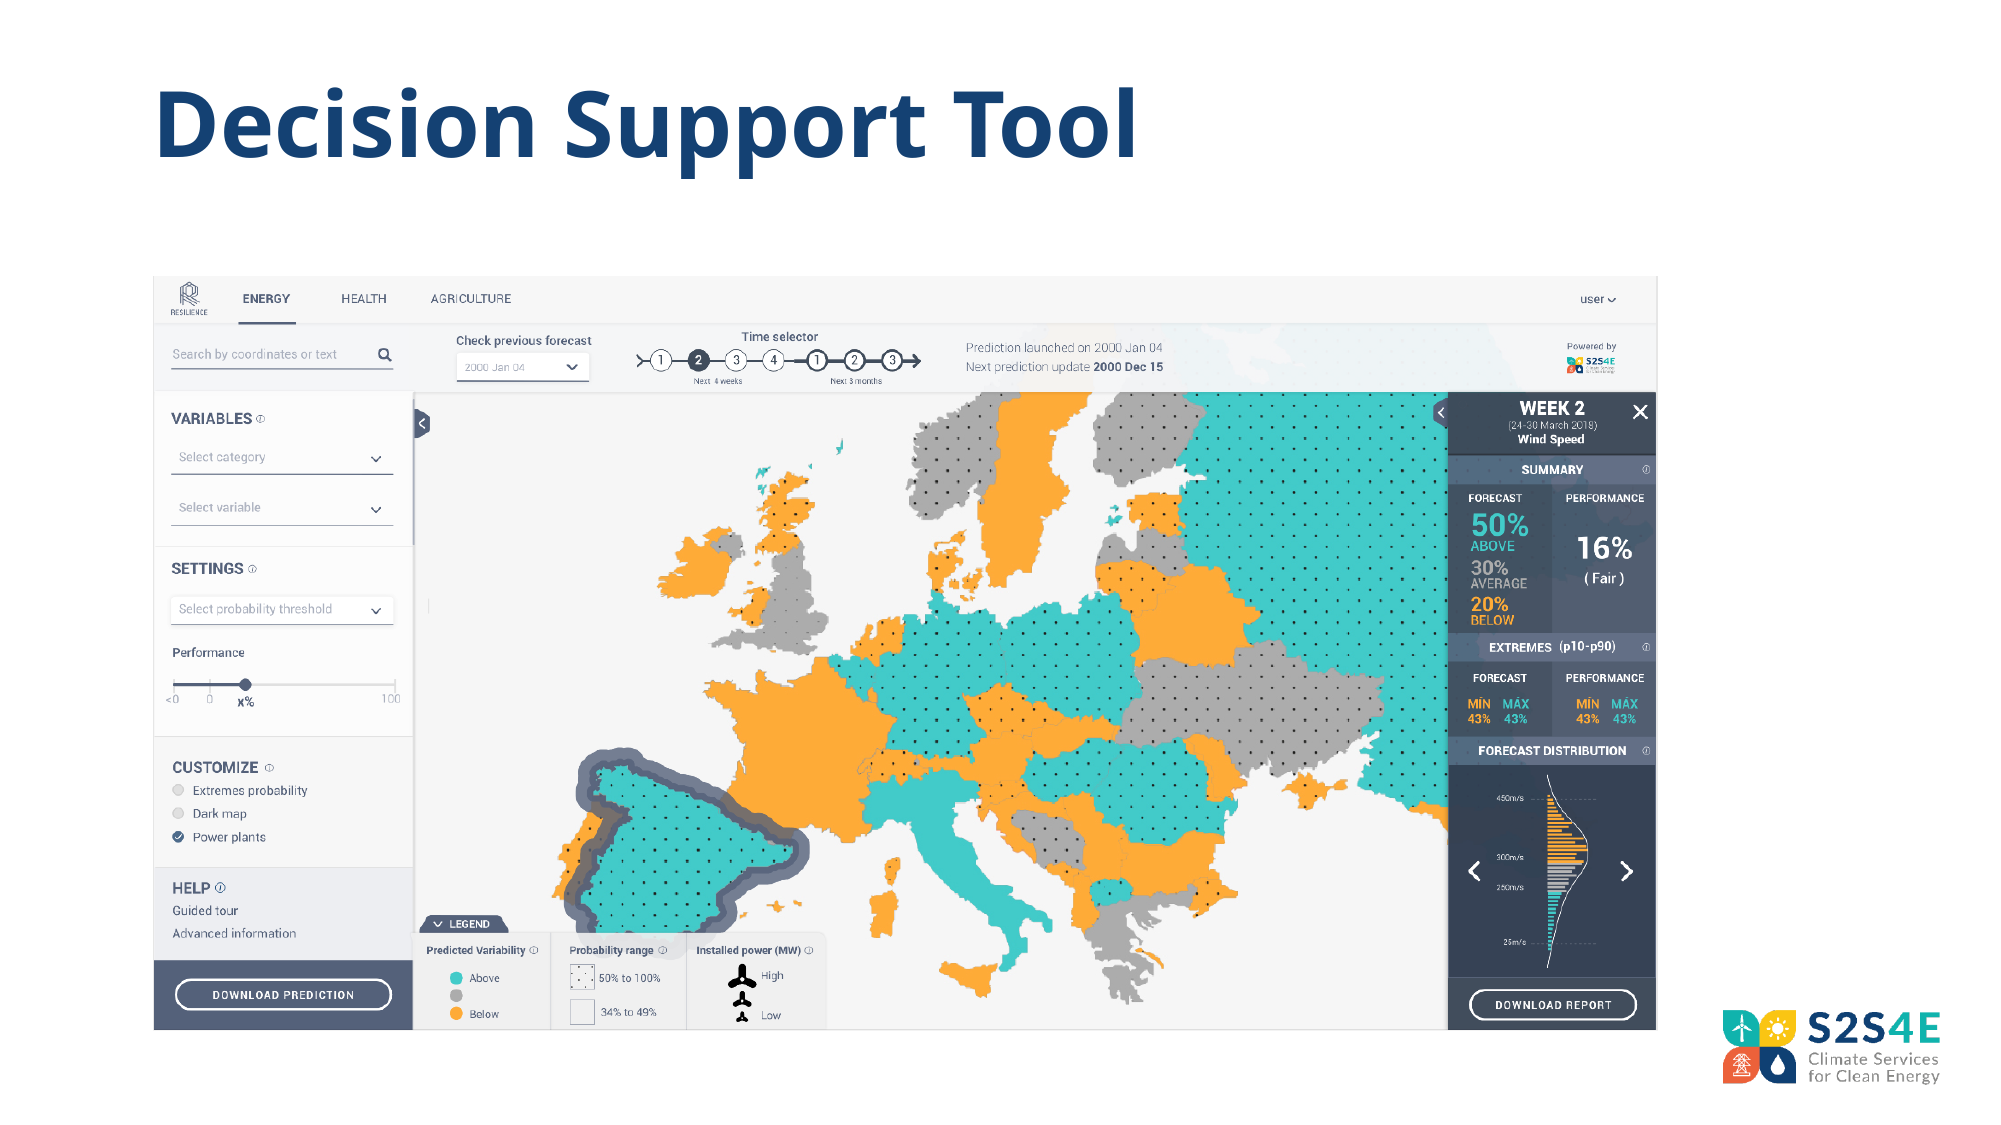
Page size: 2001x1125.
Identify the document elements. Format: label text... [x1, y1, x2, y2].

title Decision Support Tool [137, 59, 1863, 195]
picture [1723, 1006, 1944, 1086]
picture [150, 276, 1661, 1031]
